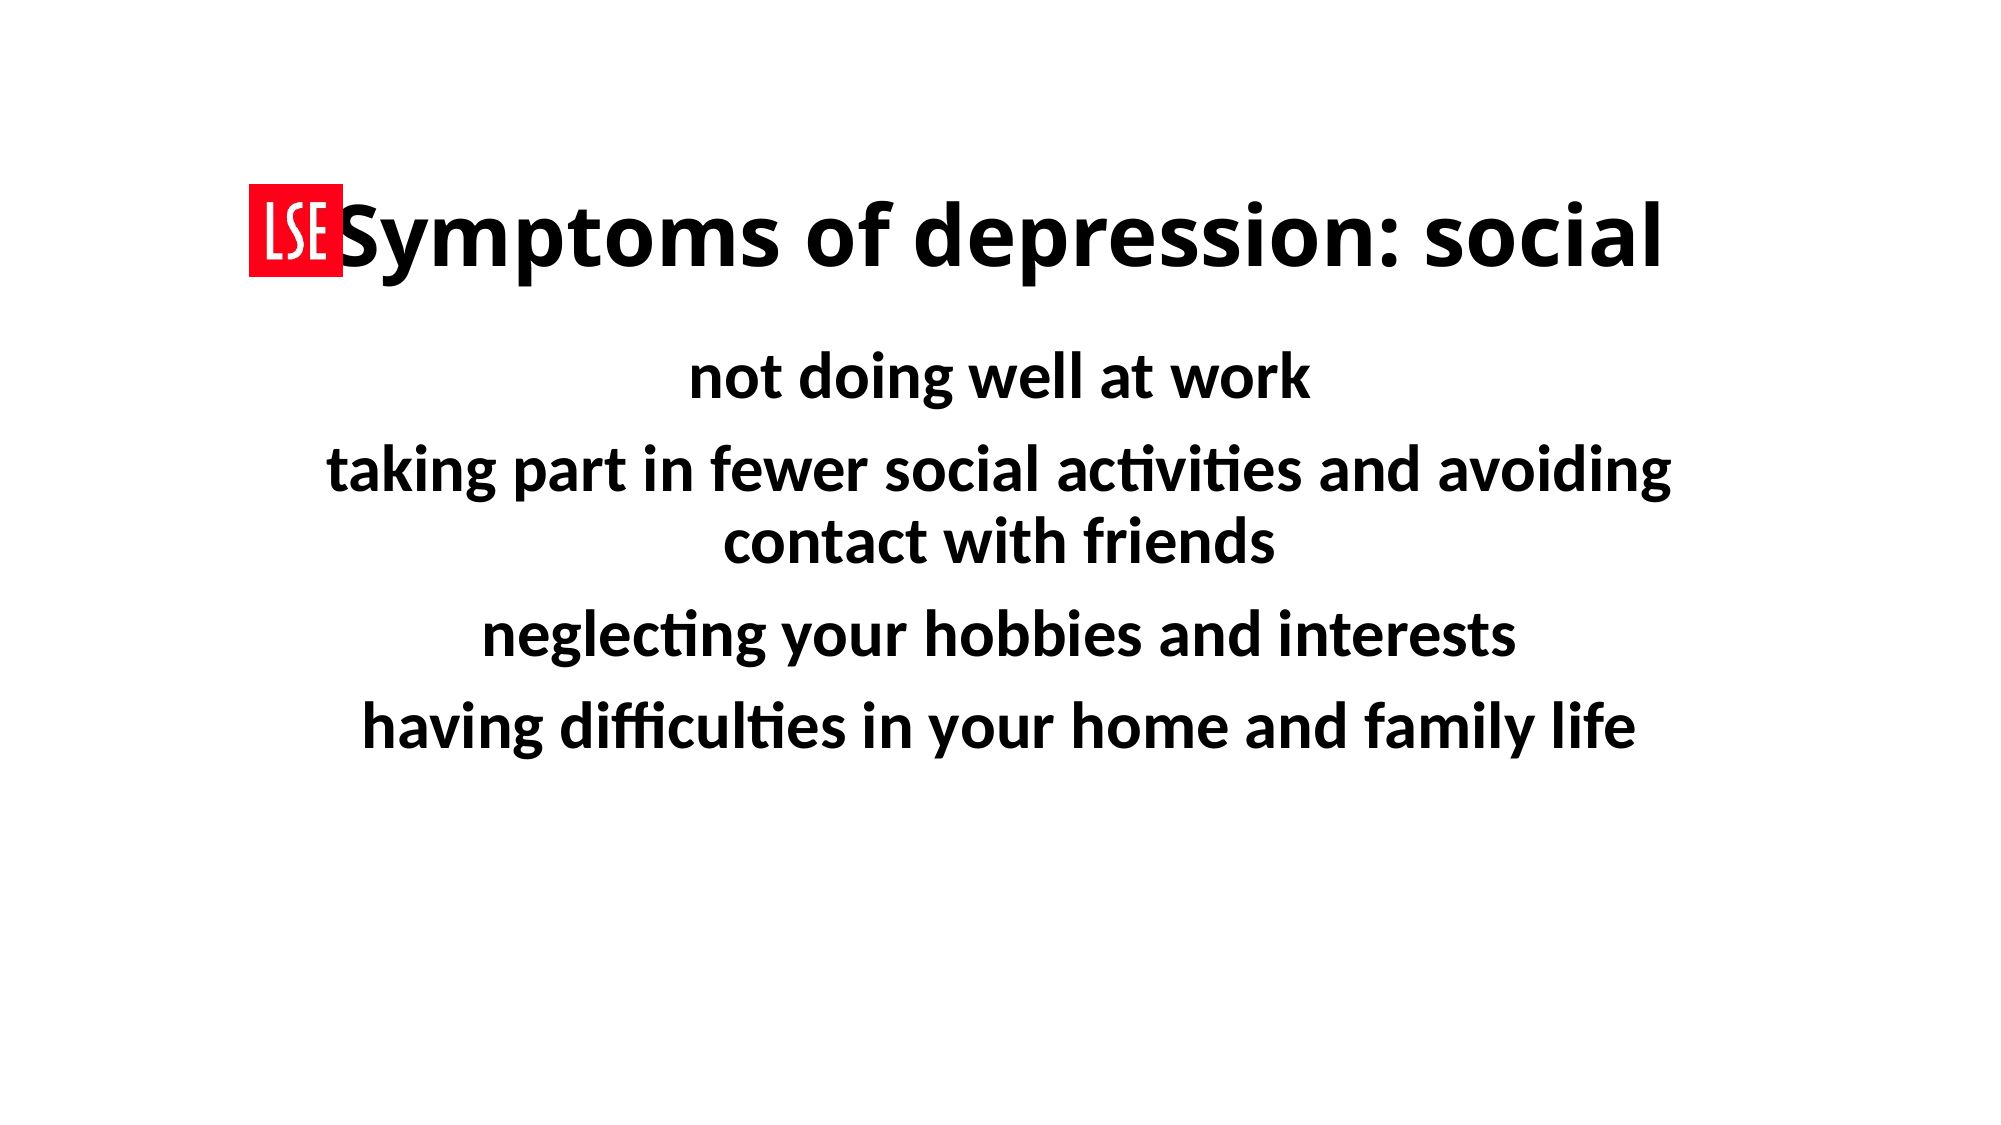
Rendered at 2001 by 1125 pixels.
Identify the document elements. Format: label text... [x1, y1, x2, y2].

title Symptoms of depression: social [249, 184, 1750, 292]
picture [249, 184, 343, 277]
subtitle not doing well at work taking part in fewer social activities and avoiding contact with friends neglecting your hobbies and interests having difficulties in your home and family life [249, 333, 1750, 863]
